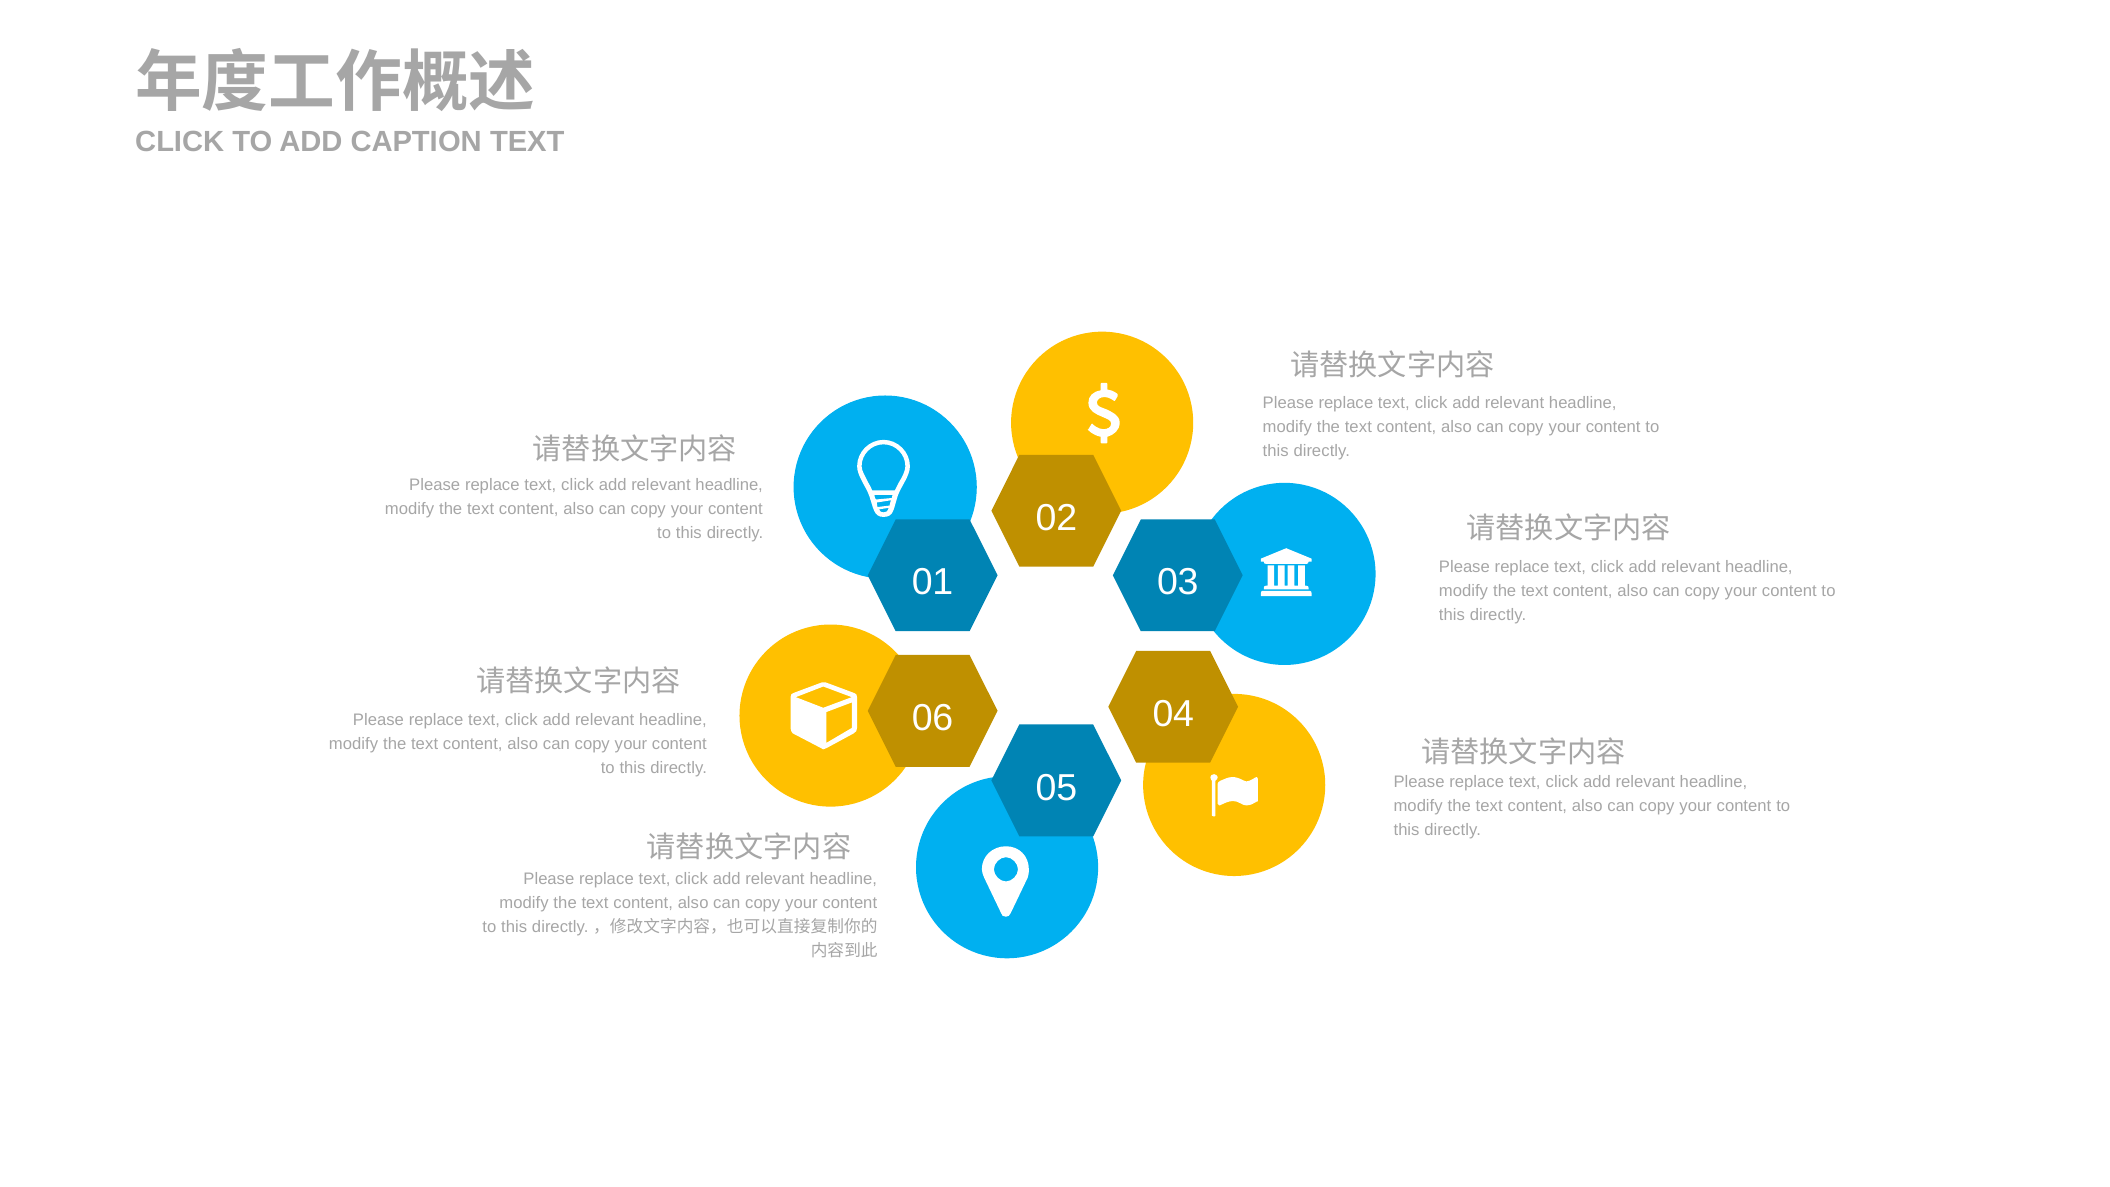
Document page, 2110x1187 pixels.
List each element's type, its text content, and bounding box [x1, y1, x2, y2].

text_box [793, 395, 977, 577]
text_box [857, 439, 910, 517]
text_box [1010, 331, 1194, 513]
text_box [310, 655, 708, 776]
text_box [480, 821, 878, 962]
text_box [1260, 565, 1312, 597]
text_box [981, 846, 1029, 917]
text_box 03 [1111, 518, 1244, 633]
text_box 01 [866, 518, 999, 633]
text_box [1393, 726, 1794, 838]
text_box [915, 777, 1099, 959]
text_box 06 [866, 653, 999, 768]
text_box [1142, 693, 1326, 877]
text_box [1439, 502, 1839, 622]
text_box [1262, 339, 1663, 459]
text_box [1260, 548, 1312, 564]
text_box 年度工作概述 [135, 38, 596, 119]
text_box [1210, 774, 1218, 817]
text_box [1087, 382, 1120, 444]
text_box [738, 623, 906, 808]
text_box 05 [990, 723, 1123, 838]
text_box [790, 682, 858, 750]
text_box [1217, 777, 1258, 806]
text_box CLICK TO ADD CAPTION TEXT [135, 122, 596, 158]
text_box [1211, 482, 1377, 666]
text_box 02 [990, 453, 1123, 568]
text_box 04 [1107, 649, 1240, 764]
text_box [366, 423, 764, 541]
